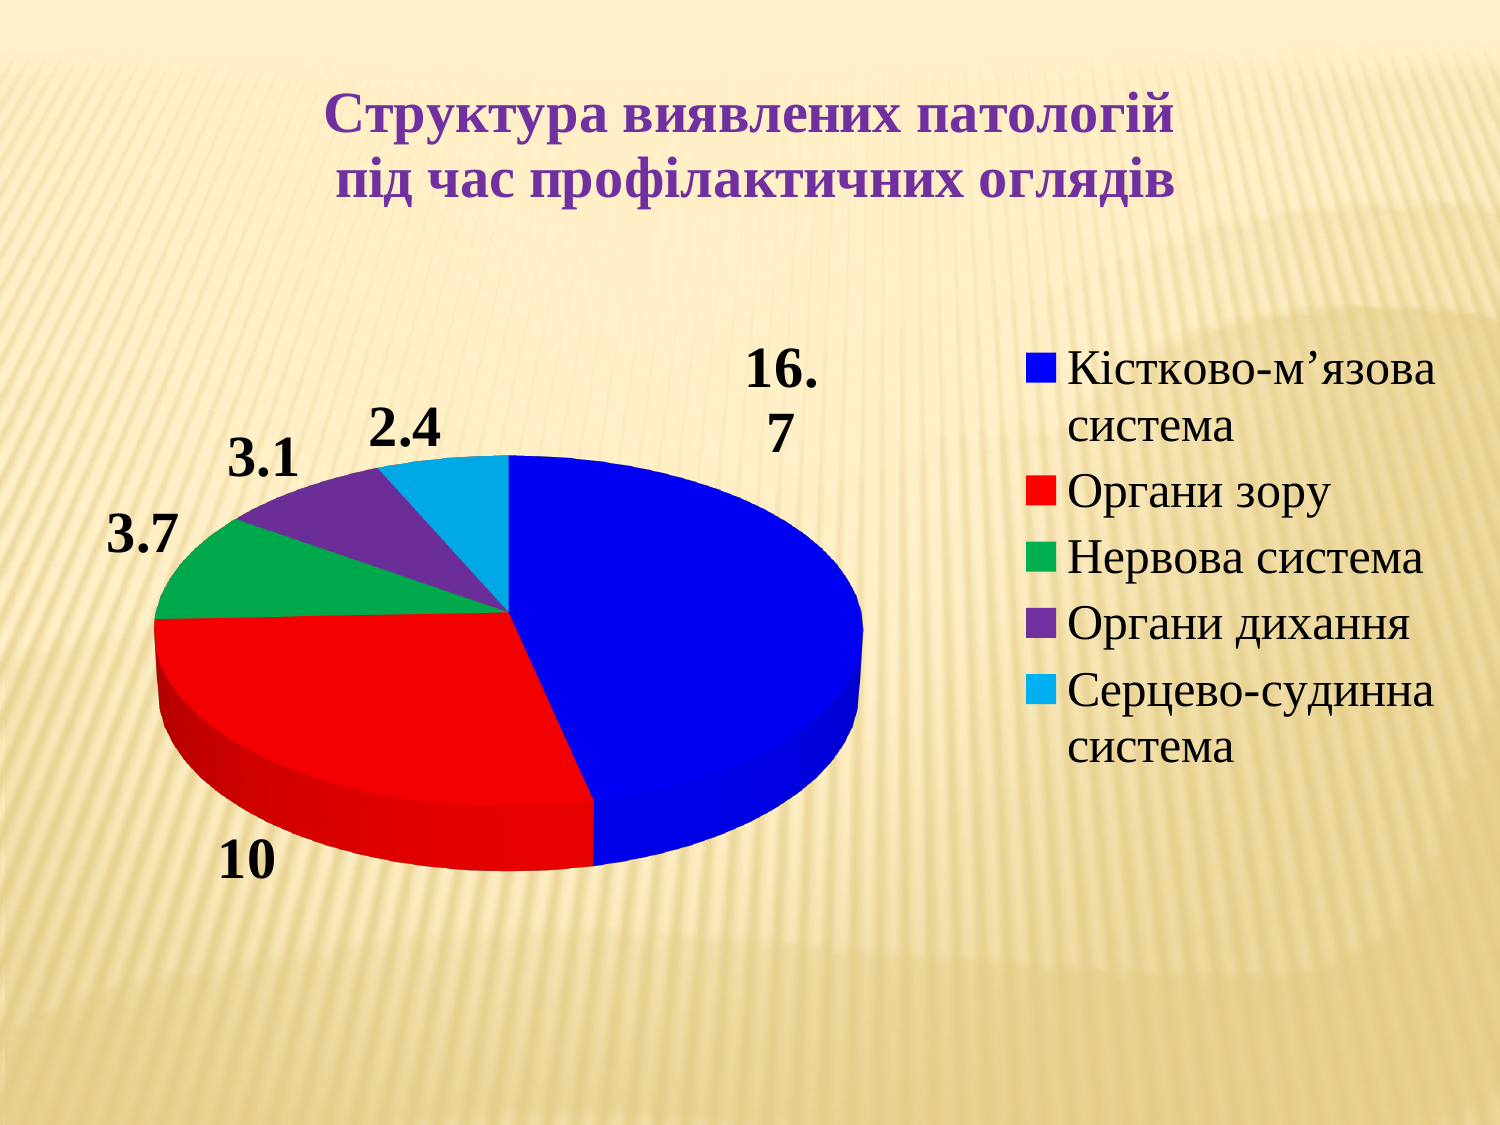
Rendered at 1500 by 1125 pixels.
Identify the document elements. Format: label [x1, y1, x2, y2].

chart [46, 34, 1466, 1079]
